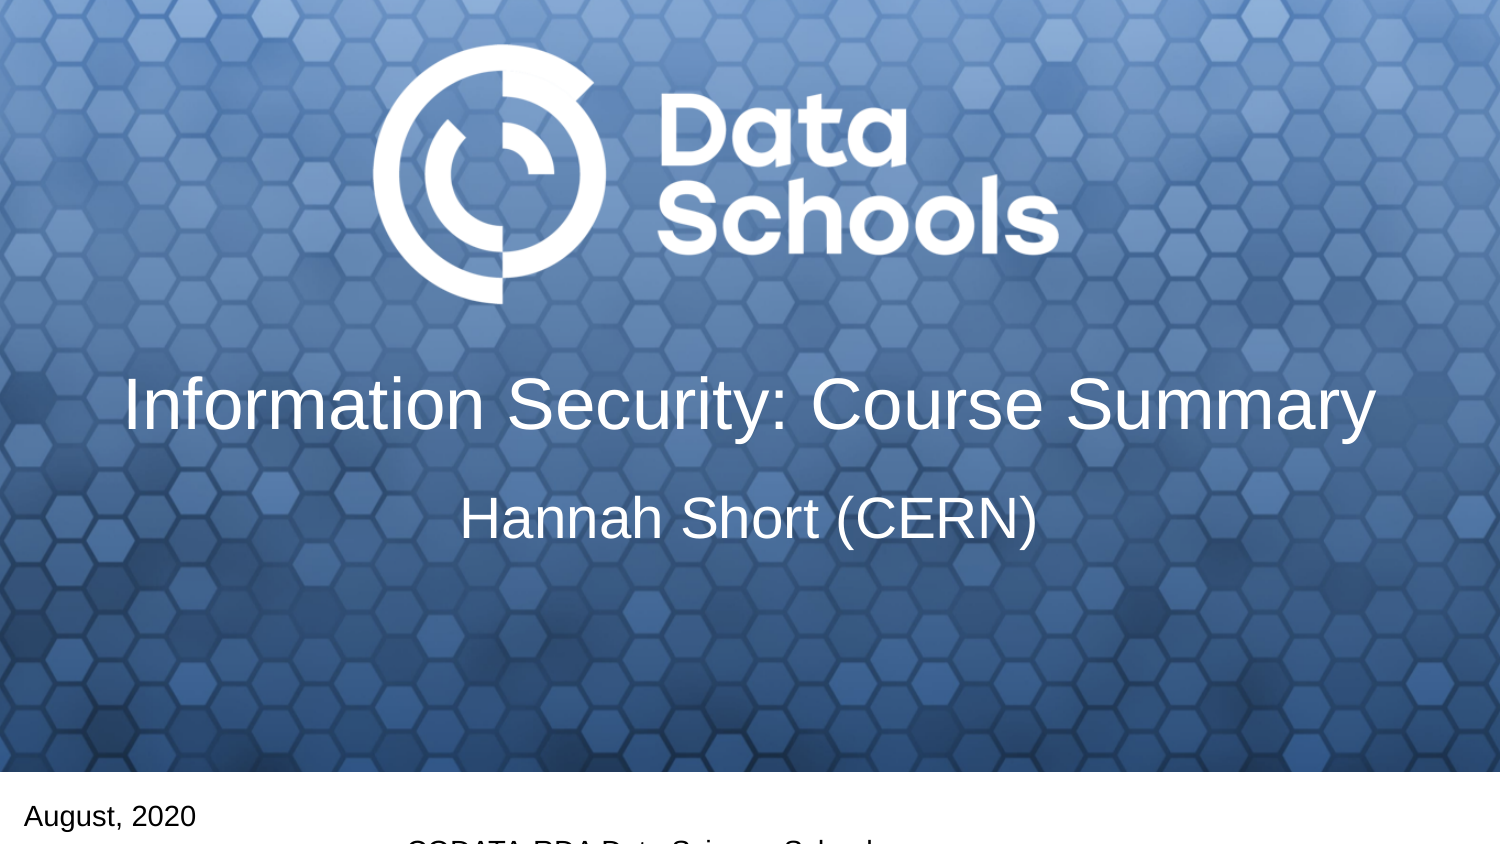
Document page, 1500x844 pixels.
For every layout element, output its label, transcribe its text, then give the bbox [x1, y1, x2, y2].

picture [0, 0, 1500, 772]
text_box August, 2020 CODATA-RDA Data Science School [9, 782, 1500, 836]
